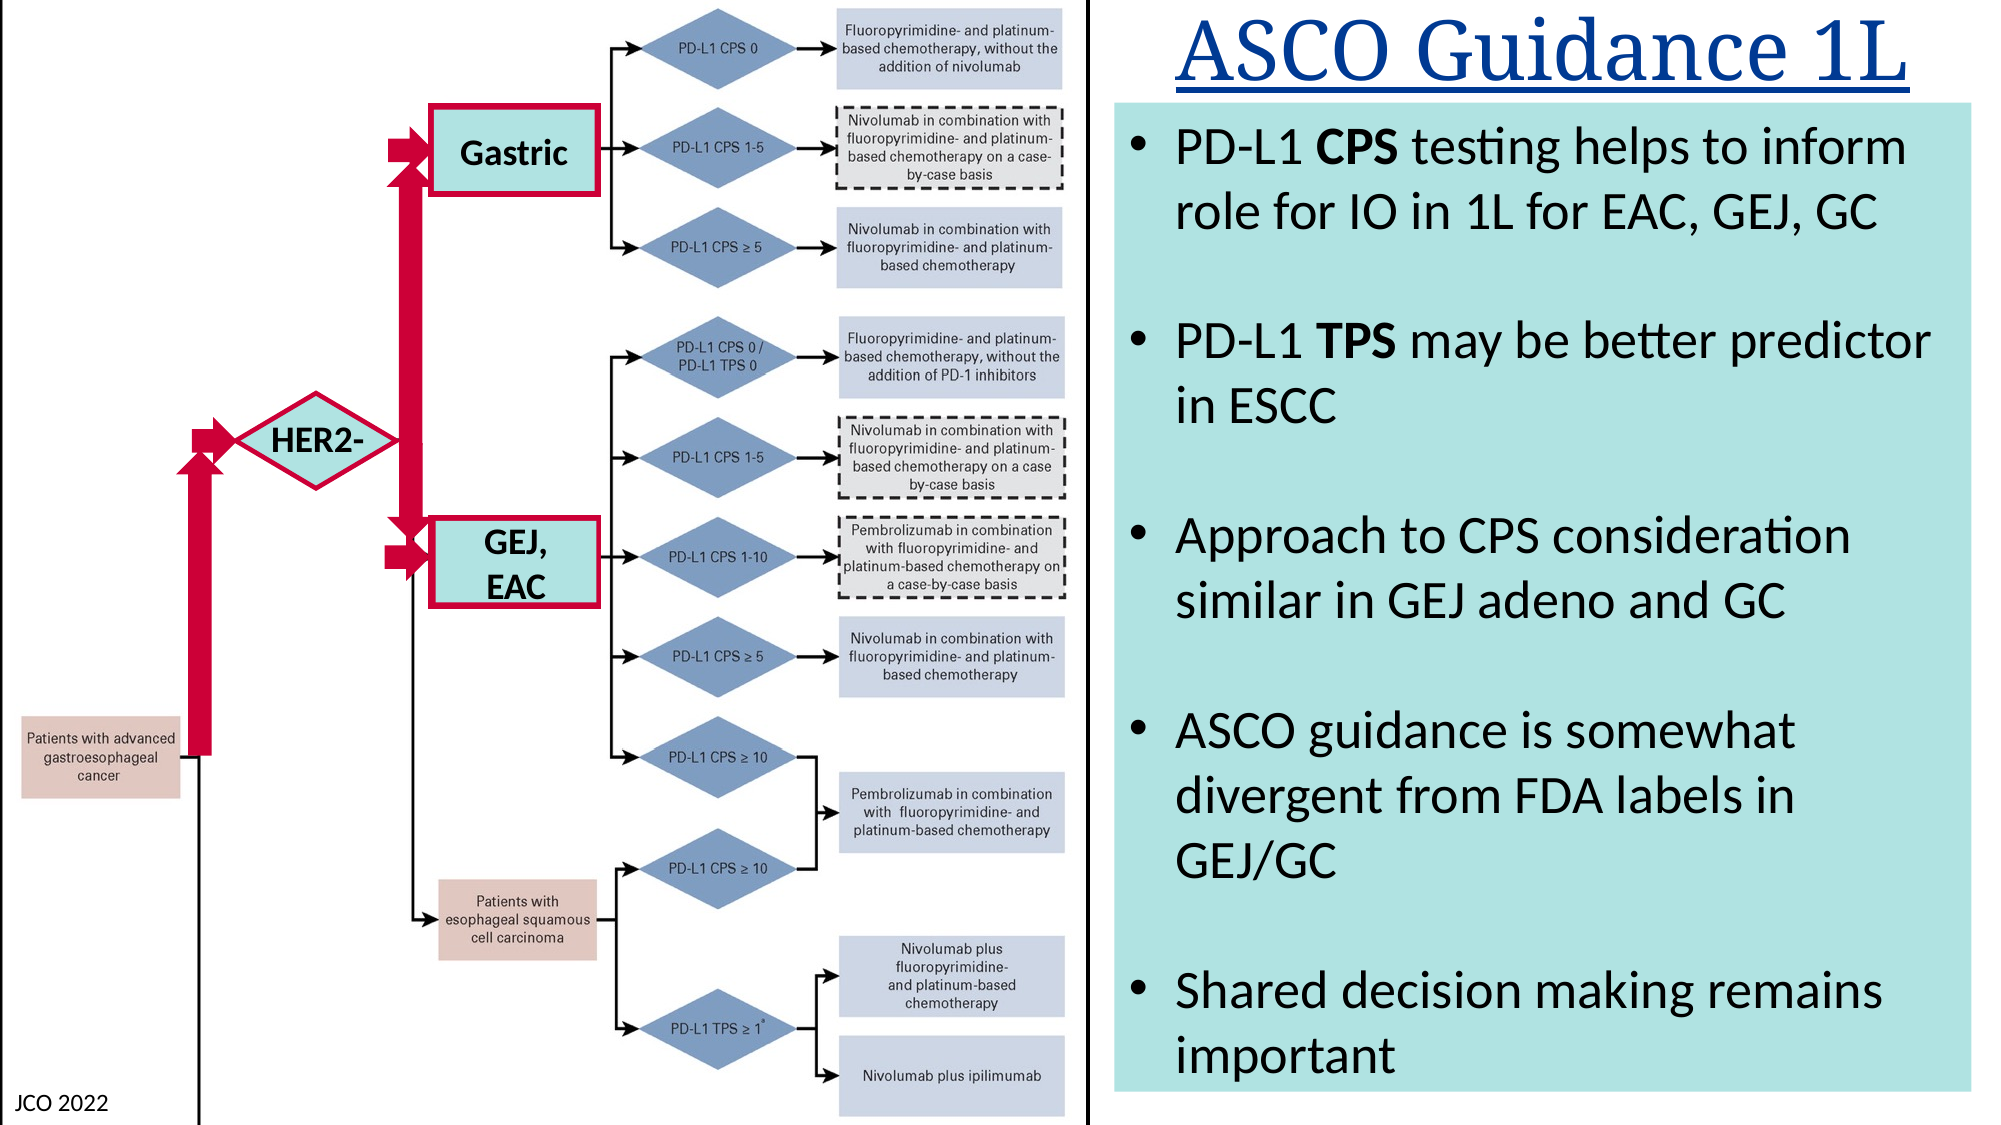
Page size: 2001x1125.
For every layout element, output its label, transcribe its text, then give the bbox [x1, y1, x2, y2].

picture [0, 0, 1086, 1125]
text_box PD-L1 CPS testing helps to inform role for IO in 1L for EAC, GEJ, GC PD-L1 TPS may be better predictor in ESCC Approach to CPS consideration similar in GEJ adeno and GC ASCO guidance is somewhat divergent from FDA labels in GEJ/GC Shared decision making remains important [1114, 102, 1972, 1092]
title ASCO Guidance 1L [1086, 8, 2000, 118]
